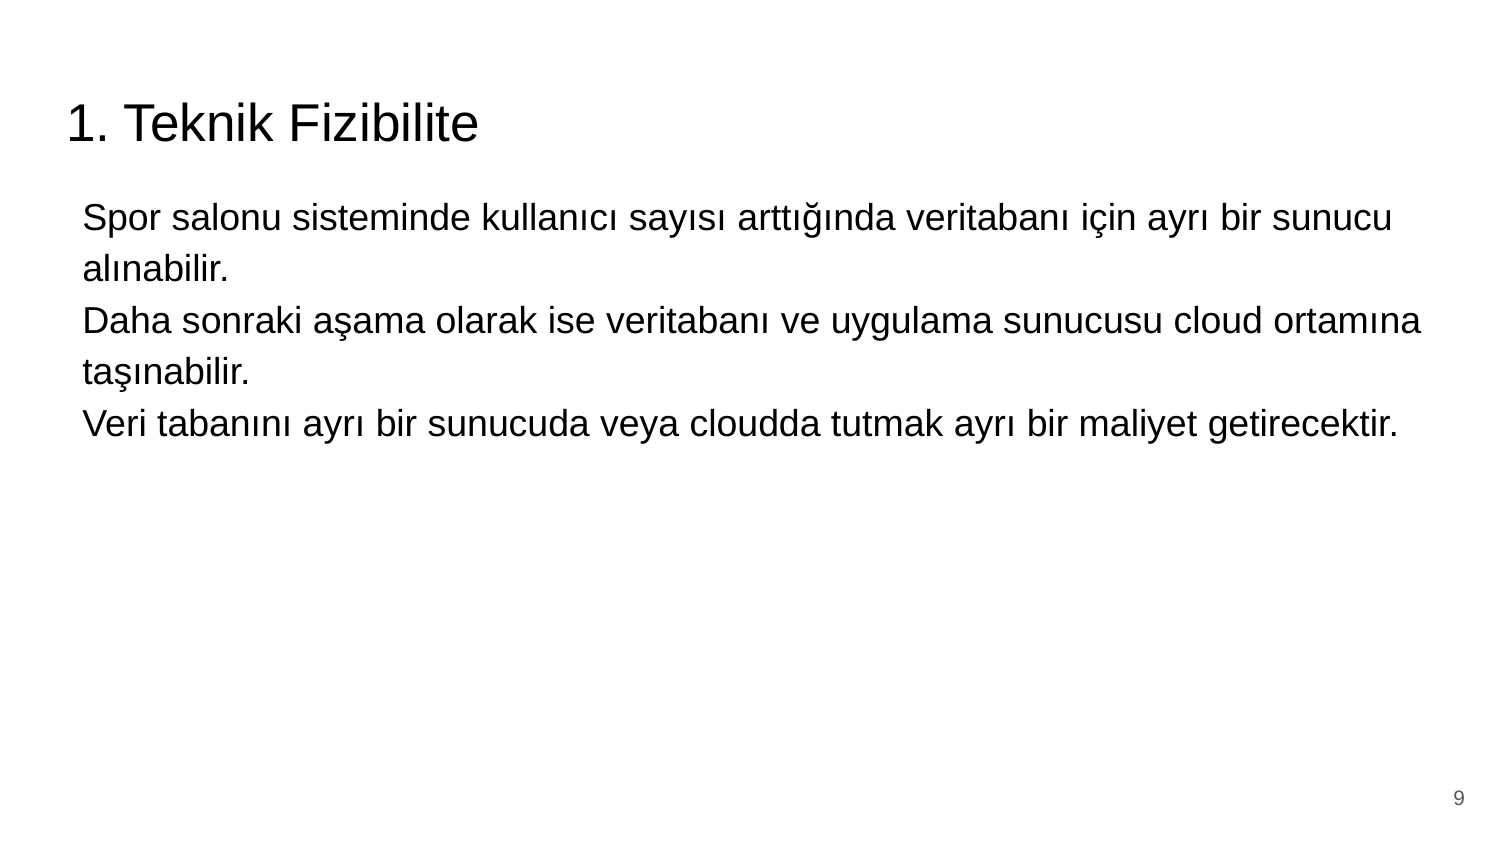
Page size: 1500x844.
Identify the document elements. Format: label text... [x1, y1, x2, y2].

list Spor salonu sisteminde kullanıcı sayısı arttığında veritabanı için ayrı bir sunucu alınabilir. Daha sonraki aşama olarak ise veritabanı ve uygulama sunucusu cloud ortamına taşınabilir. Veri tabanını ayrı bir sunucuda veya cloudda tutmak ayrı bir maliyet getirecektir. [48, 170, 1449, 750]
slide_number 9 [1389, 764, 1480, 830]
title 1. Teknik Fizibilite [51, 72, 1449, 167]
